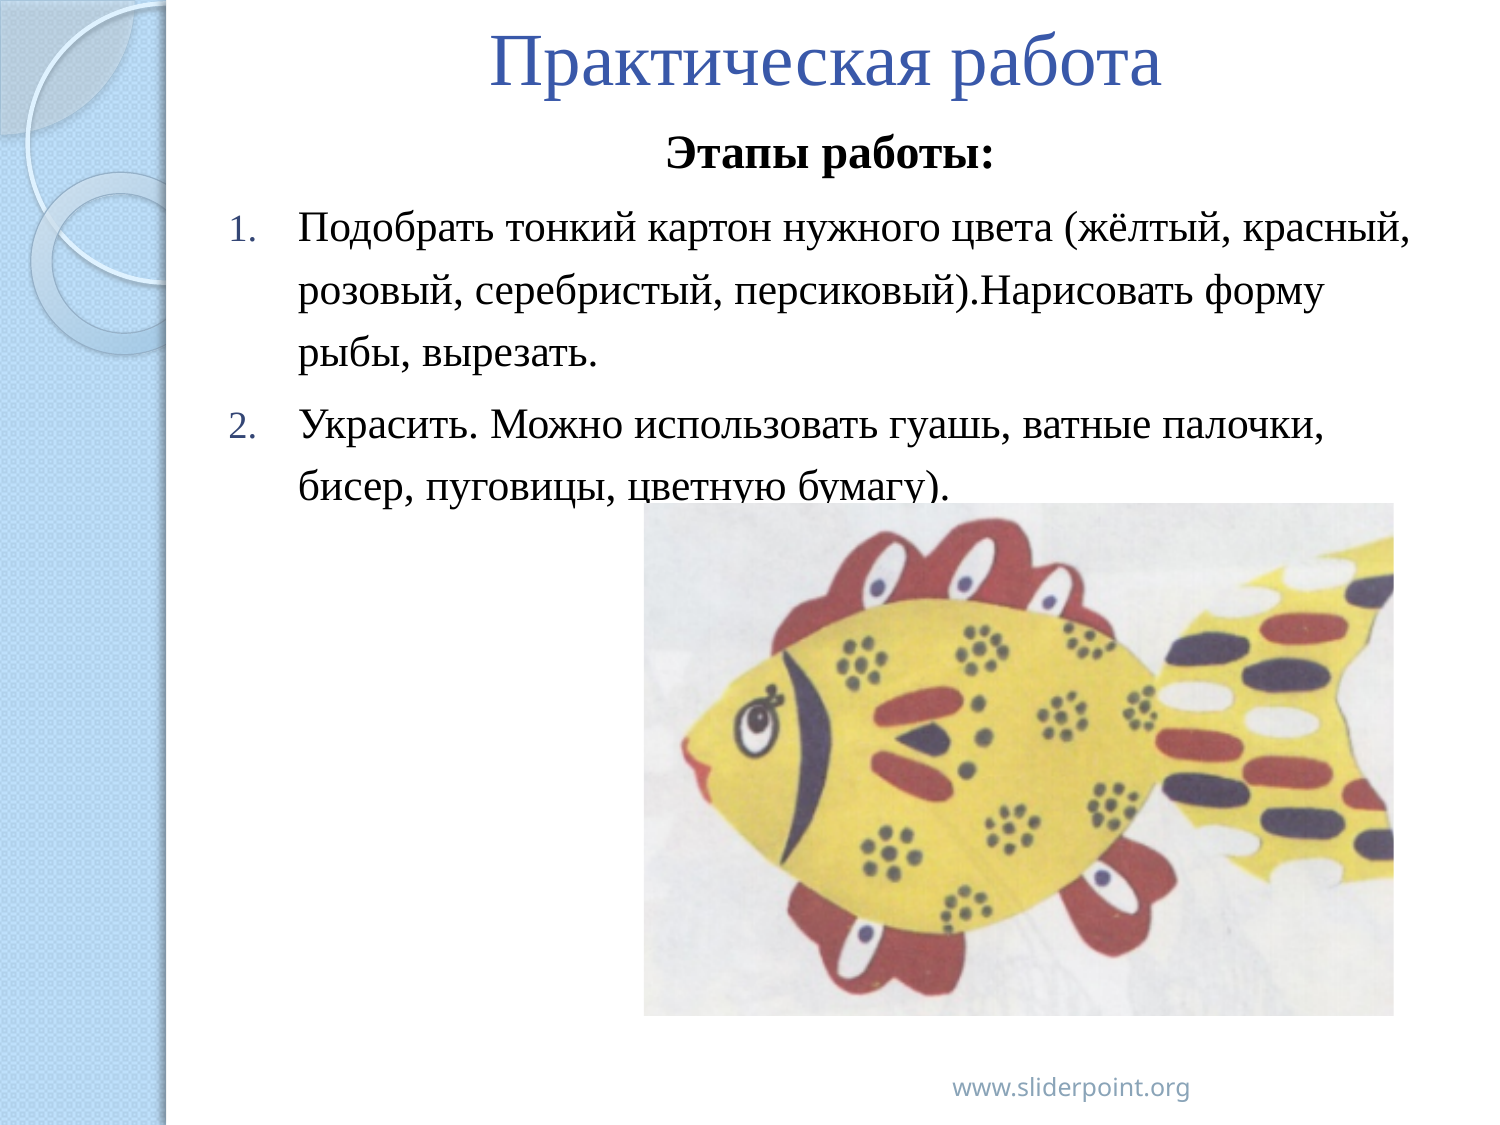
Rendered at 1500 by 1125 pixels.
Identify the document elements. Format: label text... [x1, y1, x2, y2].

list Этапы работы: Подобрать тонкий картон нужного цвета (жёлтый, красный, розовый, серебристый, персиковый).Нарисовать форму рыбы, вырезать. Украсить. Можно использовать гуашь, ватные палочки, бисер, пуговицы, цветную бумагу). [206, 113, 1447, 518]
footer www.sliderpoint.org [937, 1034, 1413, 1113]
title Практическая работа [183, 2, 1471, 109]
picture [643, 503, 1394, 1016]
